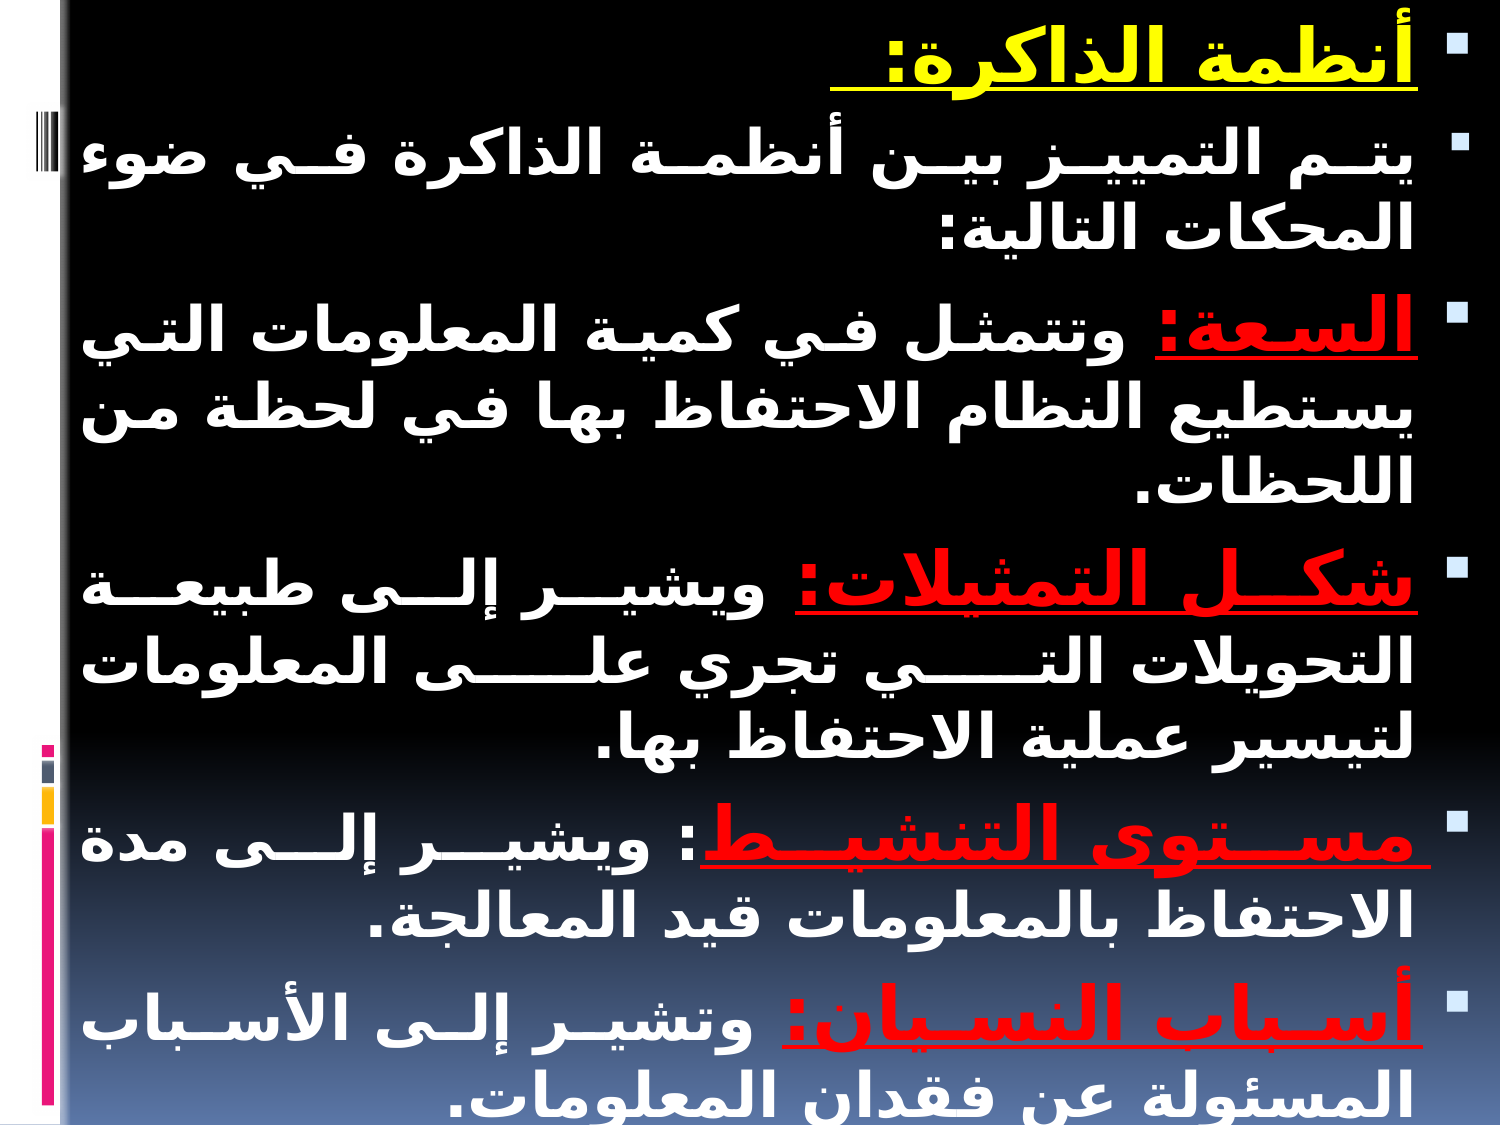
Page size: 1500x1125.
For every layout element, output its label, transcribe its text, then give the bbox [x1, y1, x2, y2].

list أنظمة الذاكرة: يتم التمييز بين أنظمة الذاكرة في ضوء المحكات التالية: السعة: وتتمثل في كمية المعلومات التي يستطيع النظام الاحتفاظ بها في لحظة من اللحظات. شكل التمثيلات: ويشير إلى طبيعة التحويلات التي تجري على المعلومات لتيسير عملية الاحتفاظ بها. مستوى التنشيط: ويشير إلى مدة الاحتفاظ بالمعلومات قيد المعالجة. أسباب النسيان: وتشير إلى الأسباب المسئولة عن فقدان المعلومات. [64, 0, 1500, 1125]
